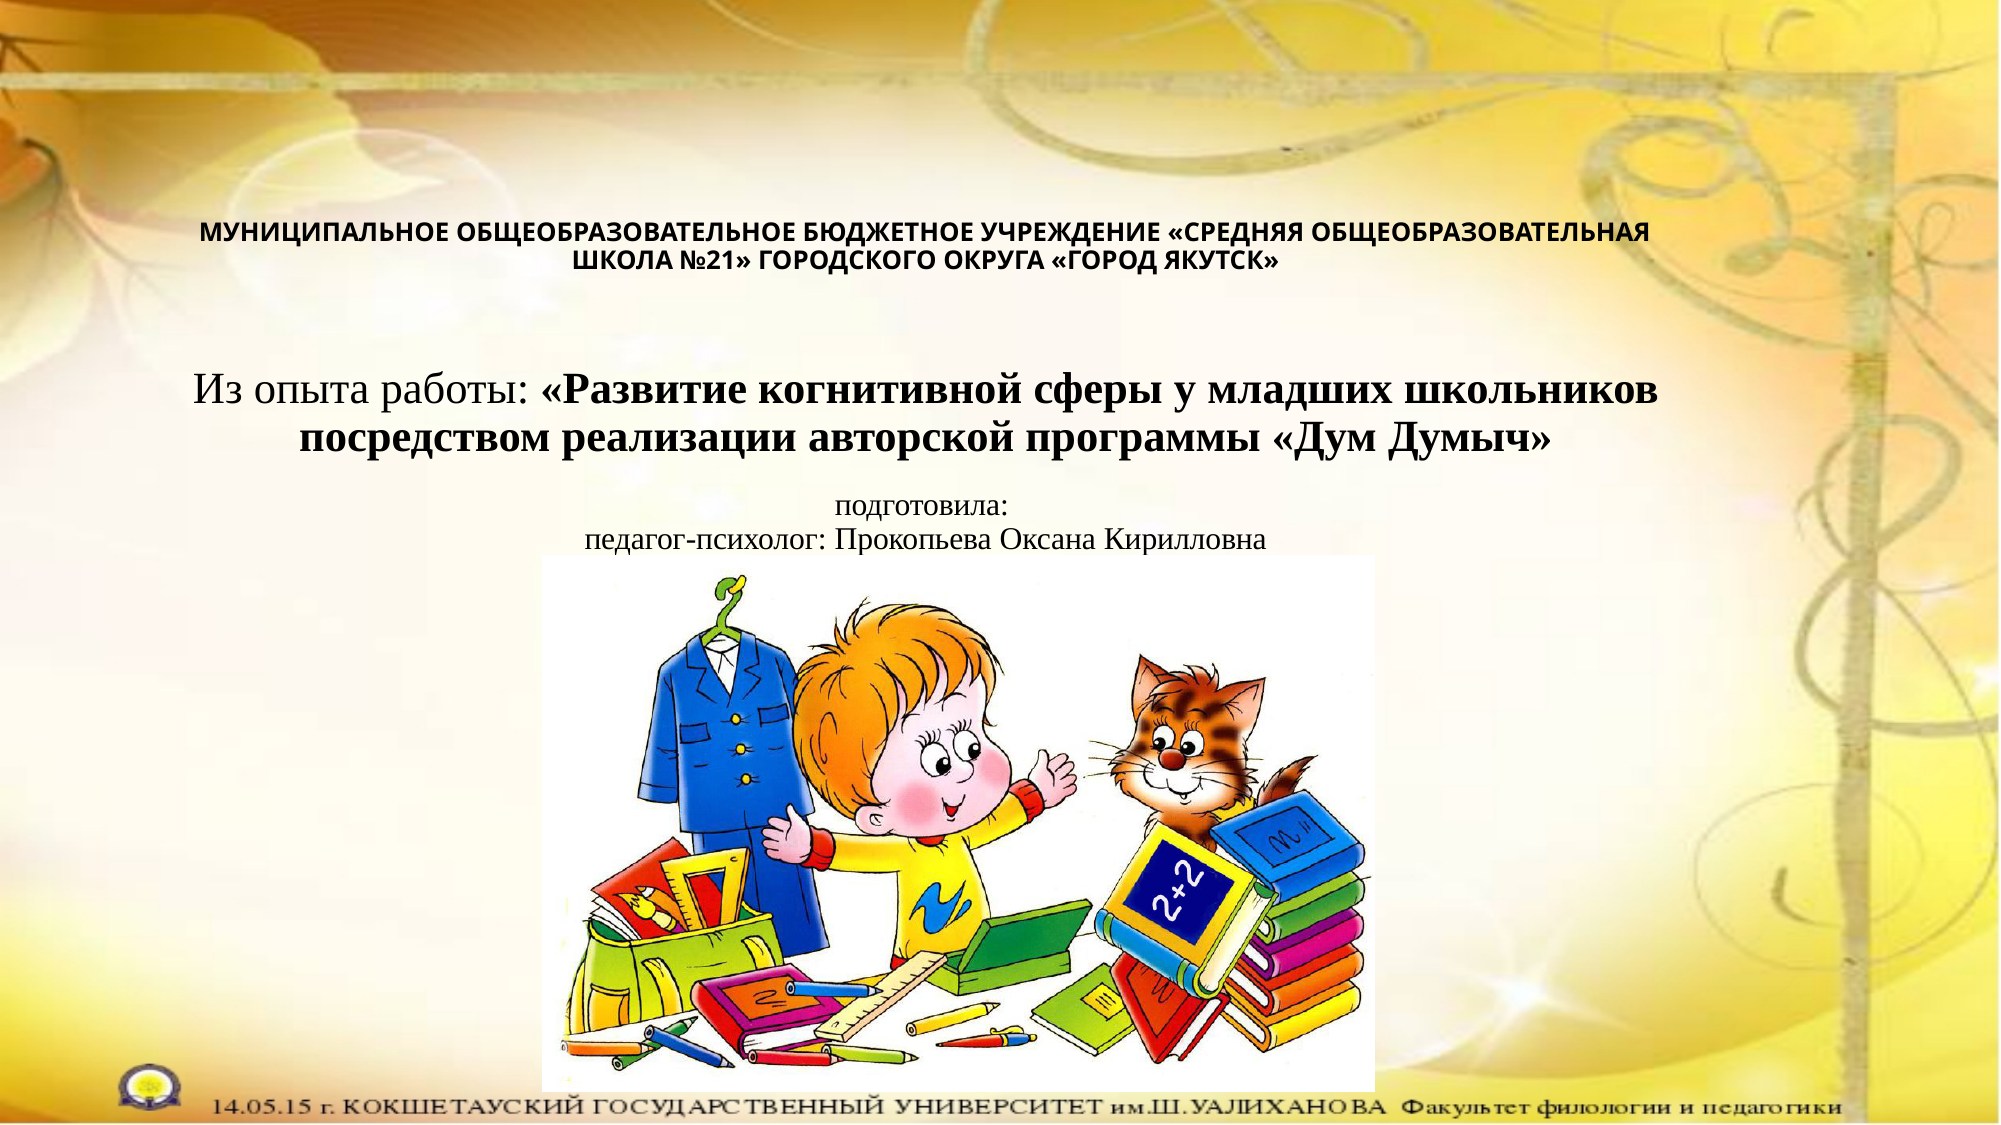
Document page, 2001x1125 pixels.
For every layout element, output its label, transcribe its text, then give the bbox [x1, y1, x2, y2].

title МУНИЦИПАЛЬНОЕ ОБЩЕОБРАЗОВАТЕЛЬНОЕ БЮДЖЕТНОЕ УЧРЕЖДЕНИЕ «СРЕДНЯЯ ОБЩЕОБРАЗОВАТЕЛЬНАЯ ШКОЛА №21» ГОРОДСКОГО ОКРУГА «ГОРОД ЯКУТСК» Из опыта работы: «Развитие когнитивной сферы у младших школьников посредством реализации авторской программы «Дум Думыч» подготовила: педагог-психолог: Прокопьева Оксана Кирилловна [173, 163, 1679, 603]
picture [0, 0, 2001, 1125]
